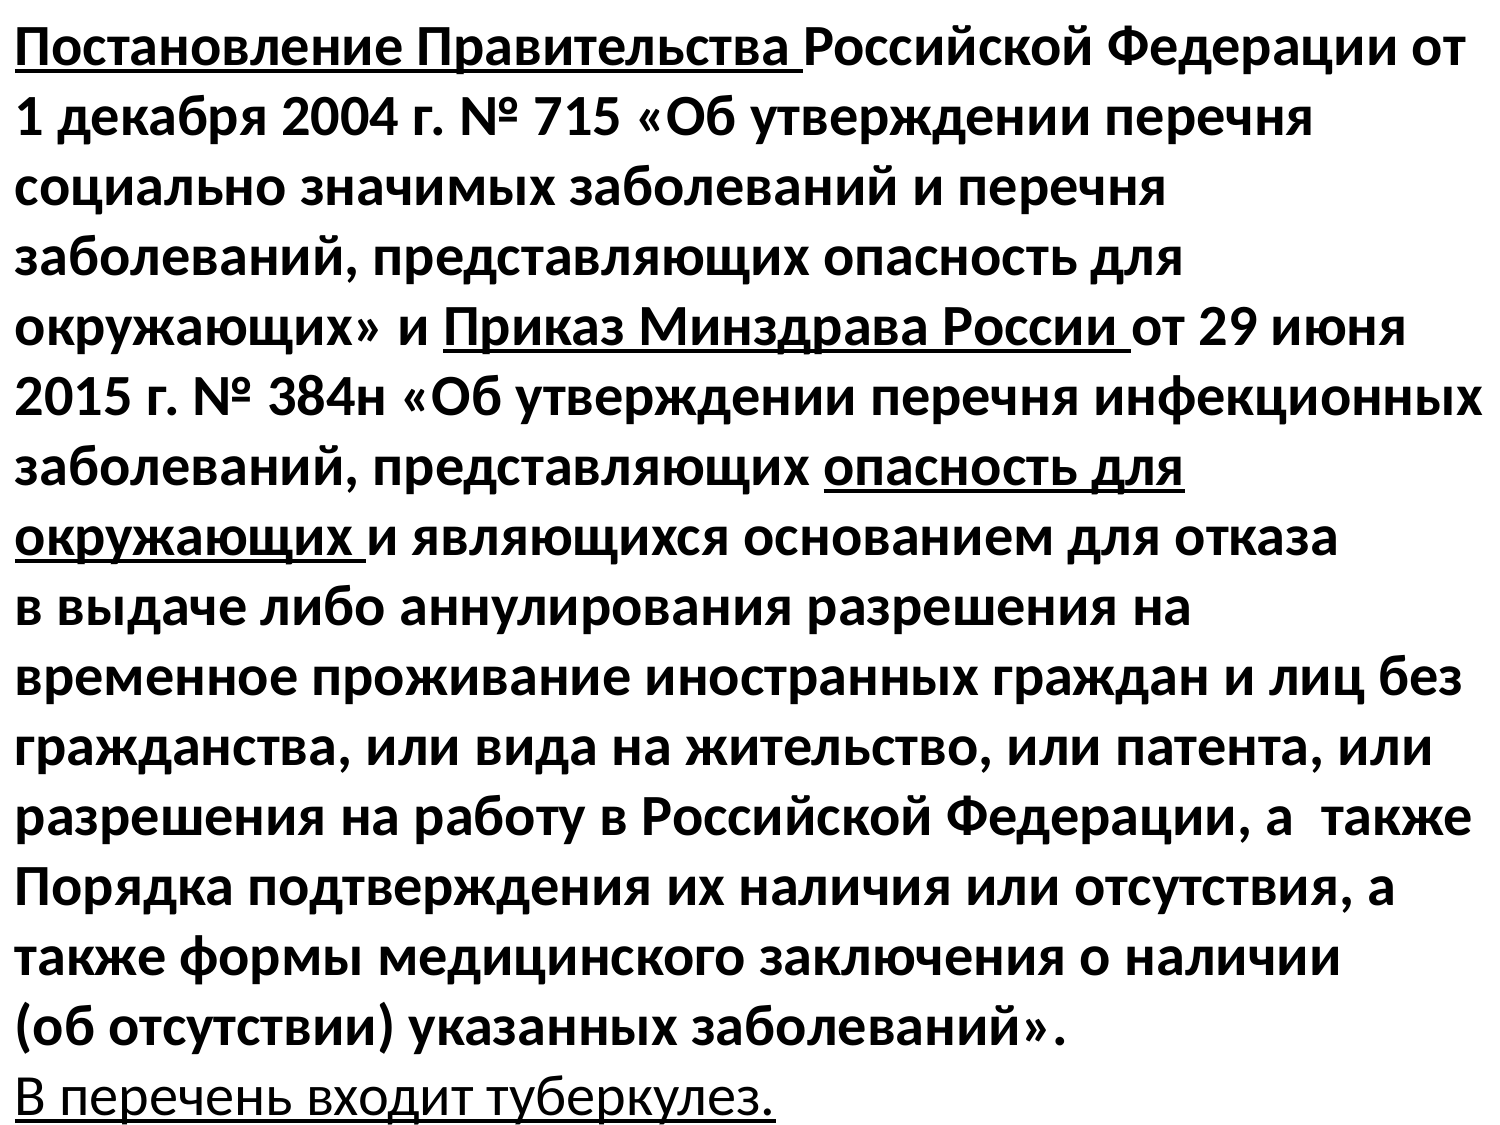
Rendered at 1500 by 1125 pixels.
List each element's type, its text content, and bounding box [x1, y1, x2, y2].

text_box Постановление Правительства Российской Федерации от 1 декабря 2004 г. № 715 «Об утверждении перечня социально значимых заболеваний и перечня заболеваний, представляющих опасность для окружающих» и Приказ Минздрава России от 29 июня 2015 г. № 384н «Об утверждении перечня инфекционных заболеваний, представляющих опасность для окружающих и являющихся основанием для отказа в выдаче либо аннулирования разрешения на временное проживание иностранных граждан и лиц без гражданства, или вида на жительство, или патента, или разрешения на работу в Российской Федерации, а также Порядка подтверждения их наличия или отсутствия, а также формы медицинского заключения о наличии (об отсутствии) указанных заболеваний». В перечень входит туберкулез. [0, 0, 1500, 1125]
